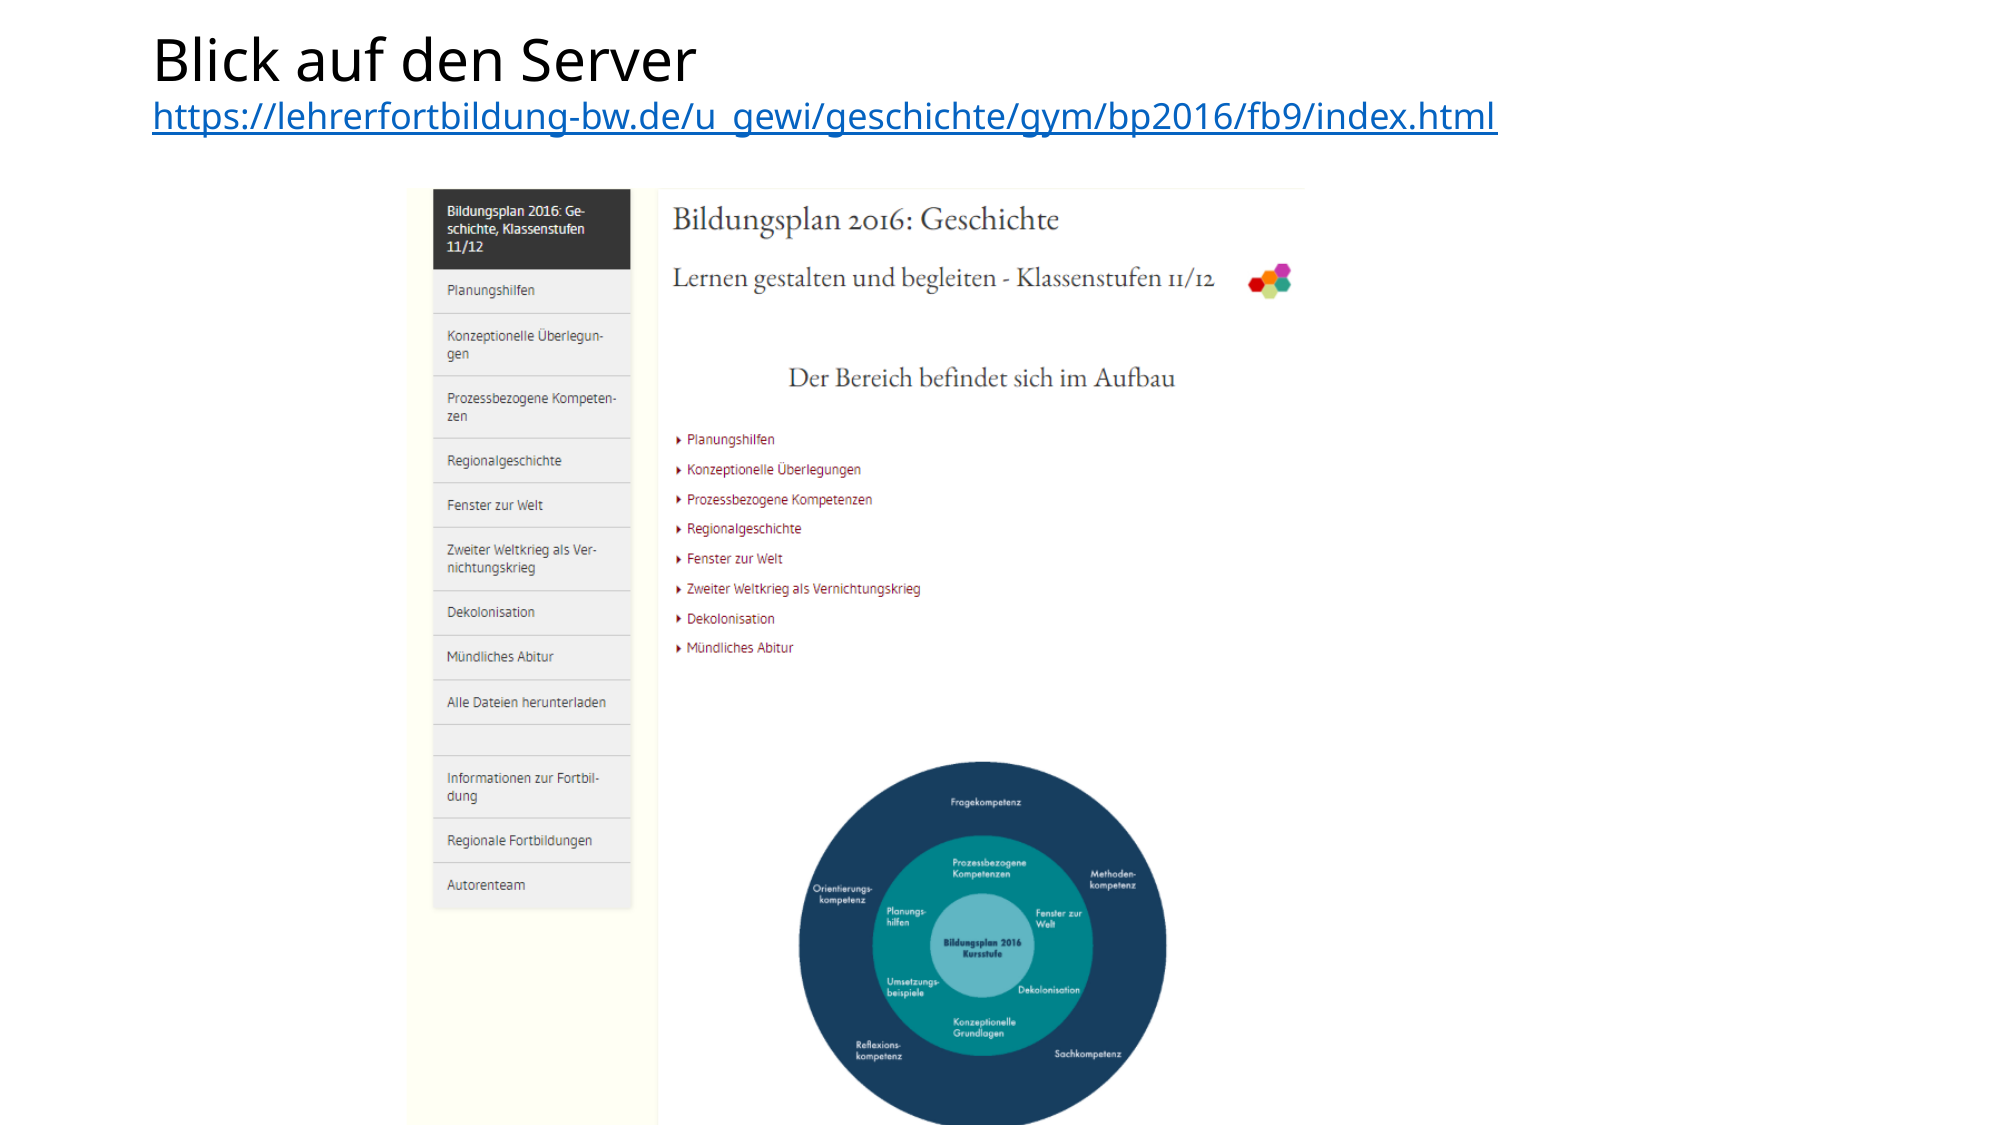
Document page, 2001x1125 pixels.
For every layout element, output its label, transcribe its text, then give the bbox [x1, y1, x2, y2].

title Blick auf den Server https://lehrerfortbildung-bw.de/u_gewi/geschichte/gym/bp2016/fb9/index.html [137, 22, 1863, 146]
picture [406, 188, 1305, 1125]
